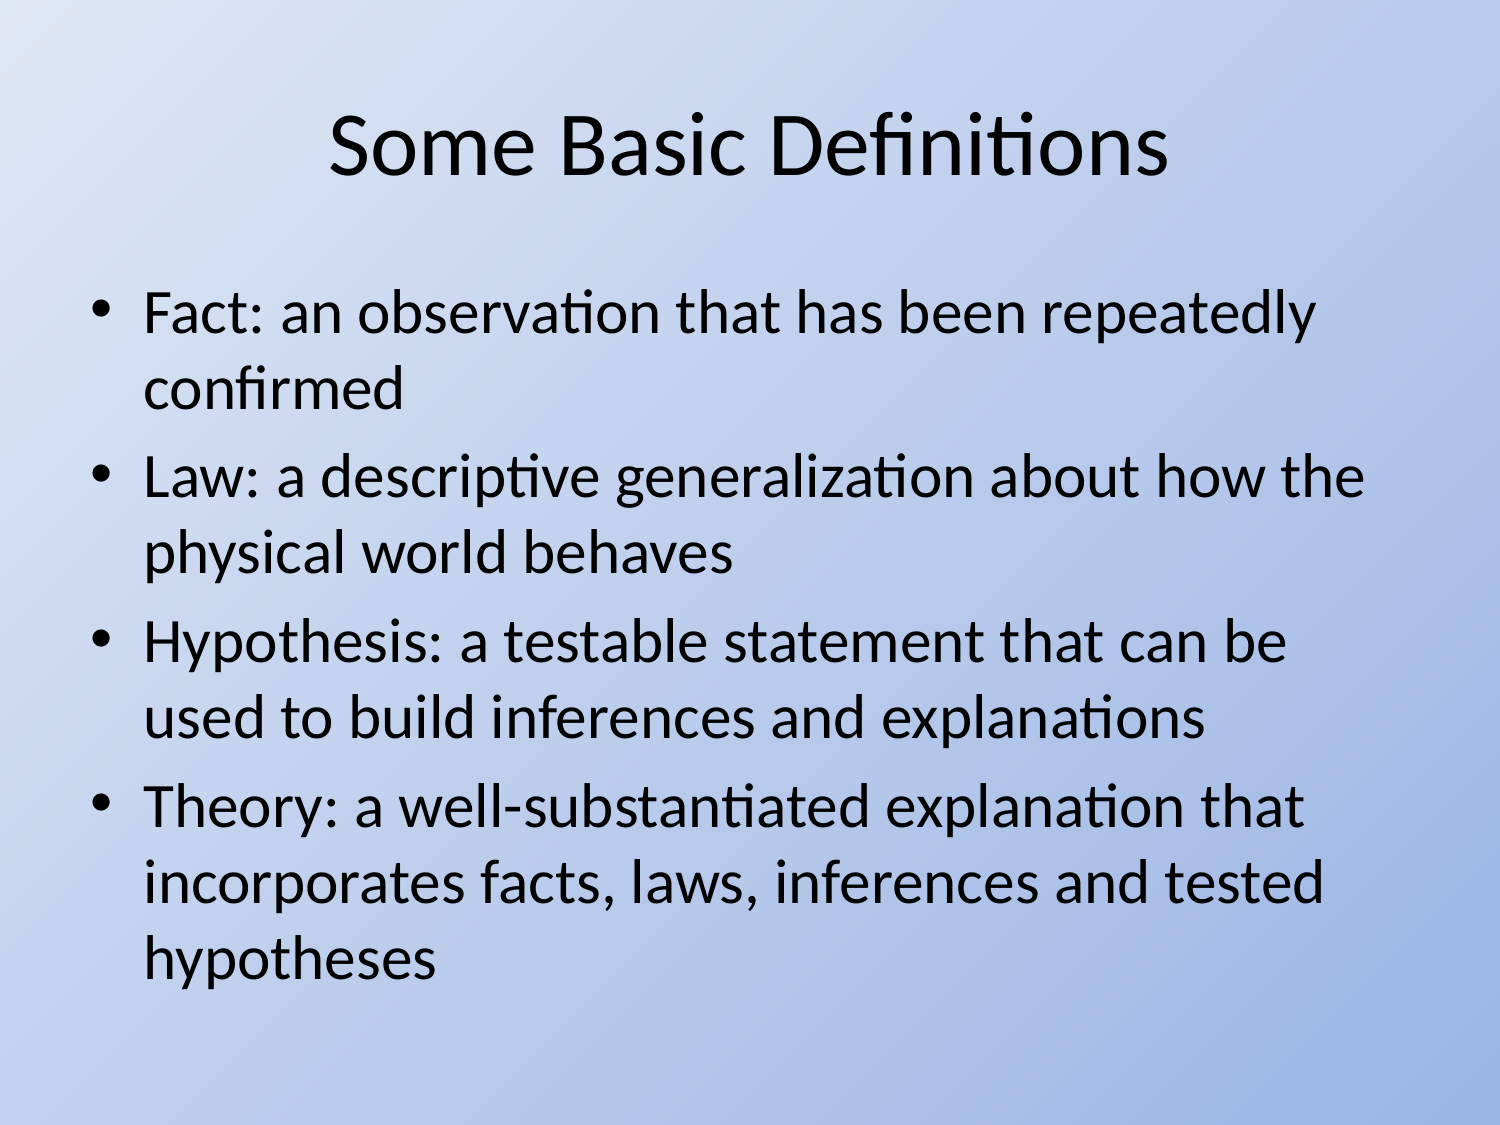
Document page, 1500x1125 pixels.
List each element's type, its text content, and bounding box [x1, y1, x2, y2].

title Some Basic Definitions [75, 45, 1425, 233]
list Fact: an observation that has been repeatedly confirmed Law: a descriptive generalization about how the physical world behaves Hypothesis: a testable statement that can be used to build inferences and explanations Theory: a well-substantiated explanation that incorporates facts, laws, inferences and tested hypotheses [75, 262, 1425, 1005]
